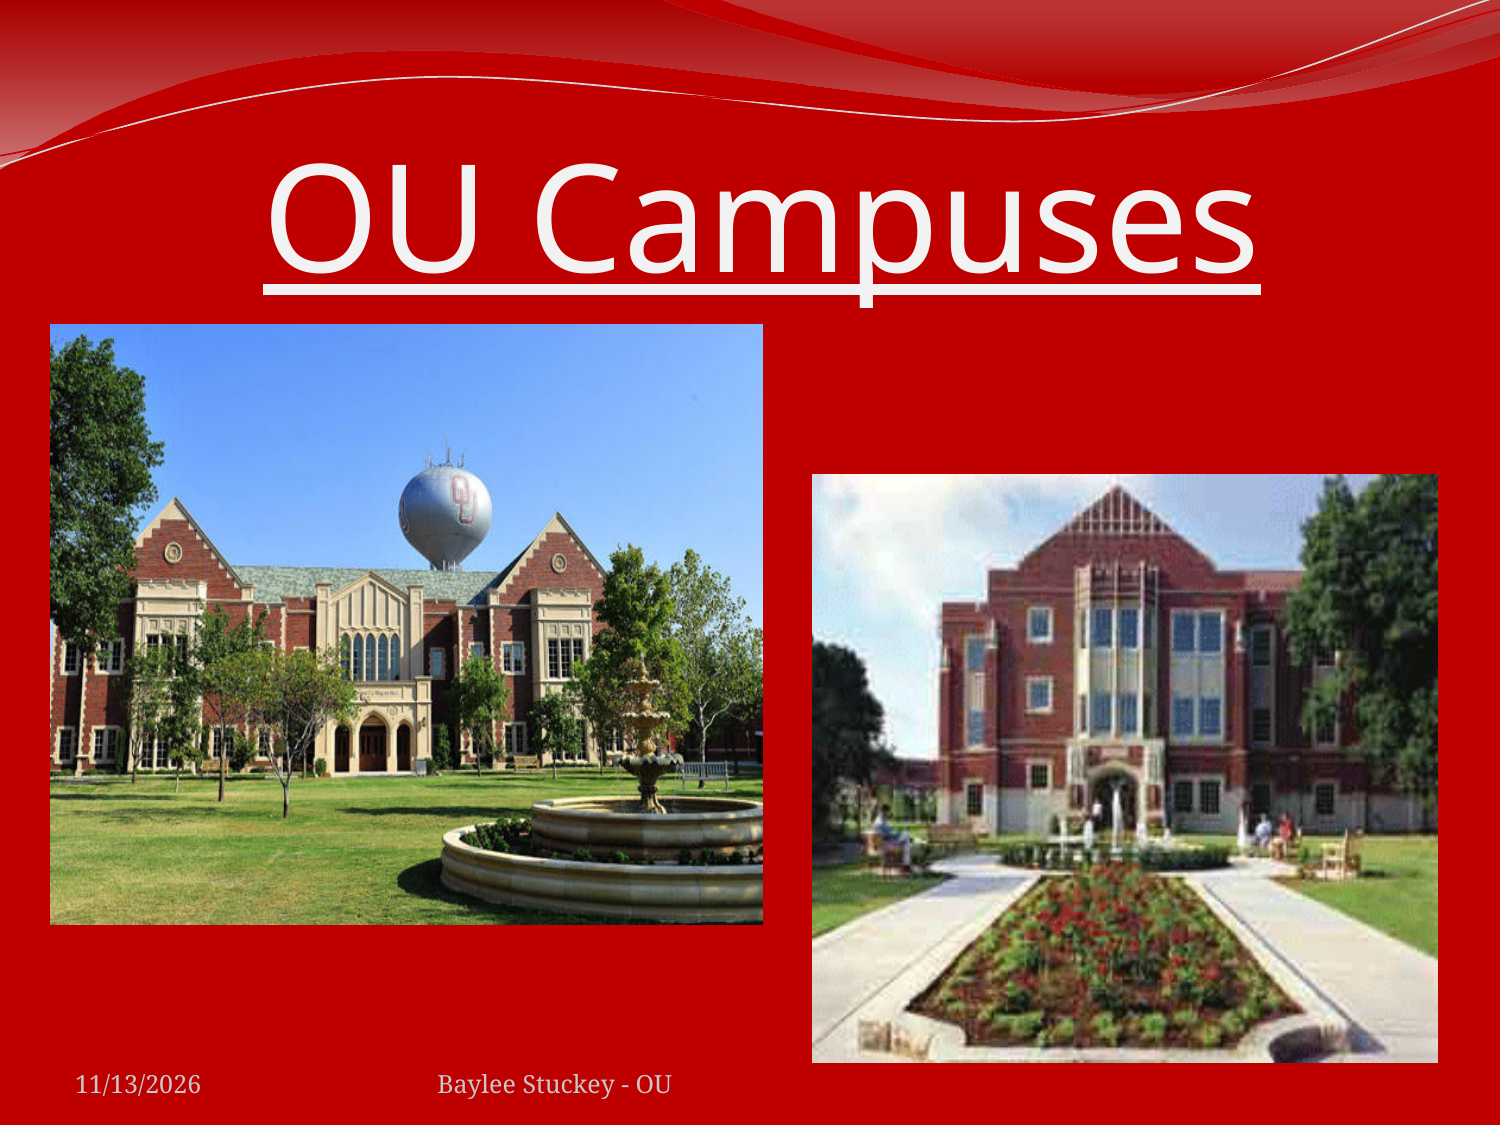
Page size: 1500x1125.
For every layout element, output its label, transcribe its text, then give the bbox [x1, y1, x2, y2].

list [812, 474, 1438, 1063]
title OU Campuses [75, 115, 1425, 303]
footer Baylee Stuckey - OU [437, 1042, 988, 1103]
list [49, 324, 763, 926]
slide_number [75, 1042, 425, 1103]
